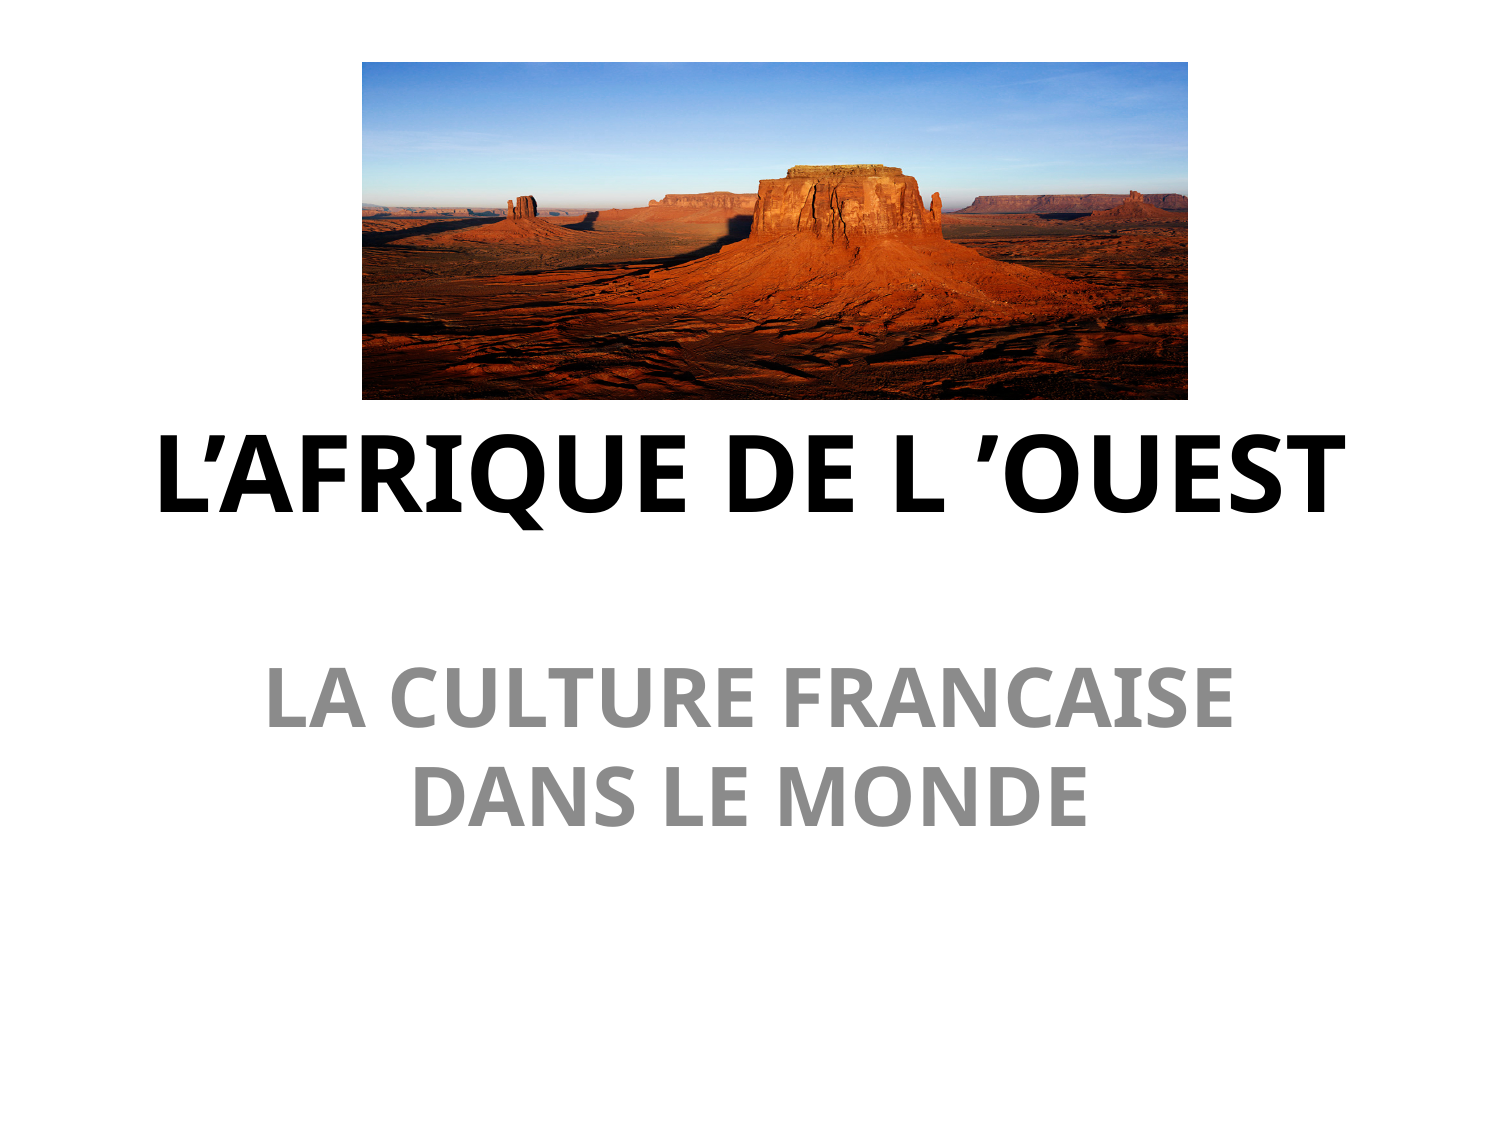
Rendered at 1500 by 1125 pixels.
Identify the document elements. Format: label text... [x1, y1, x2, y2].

title L’AFRIQUE DE L ’OUEST [112, 349, 1388, 591]
subtitle LA CULTURE FRANCAISE DANS LE MONDE [225, 637, 1275, 925]
picture [362, 62, 1188, 401]
